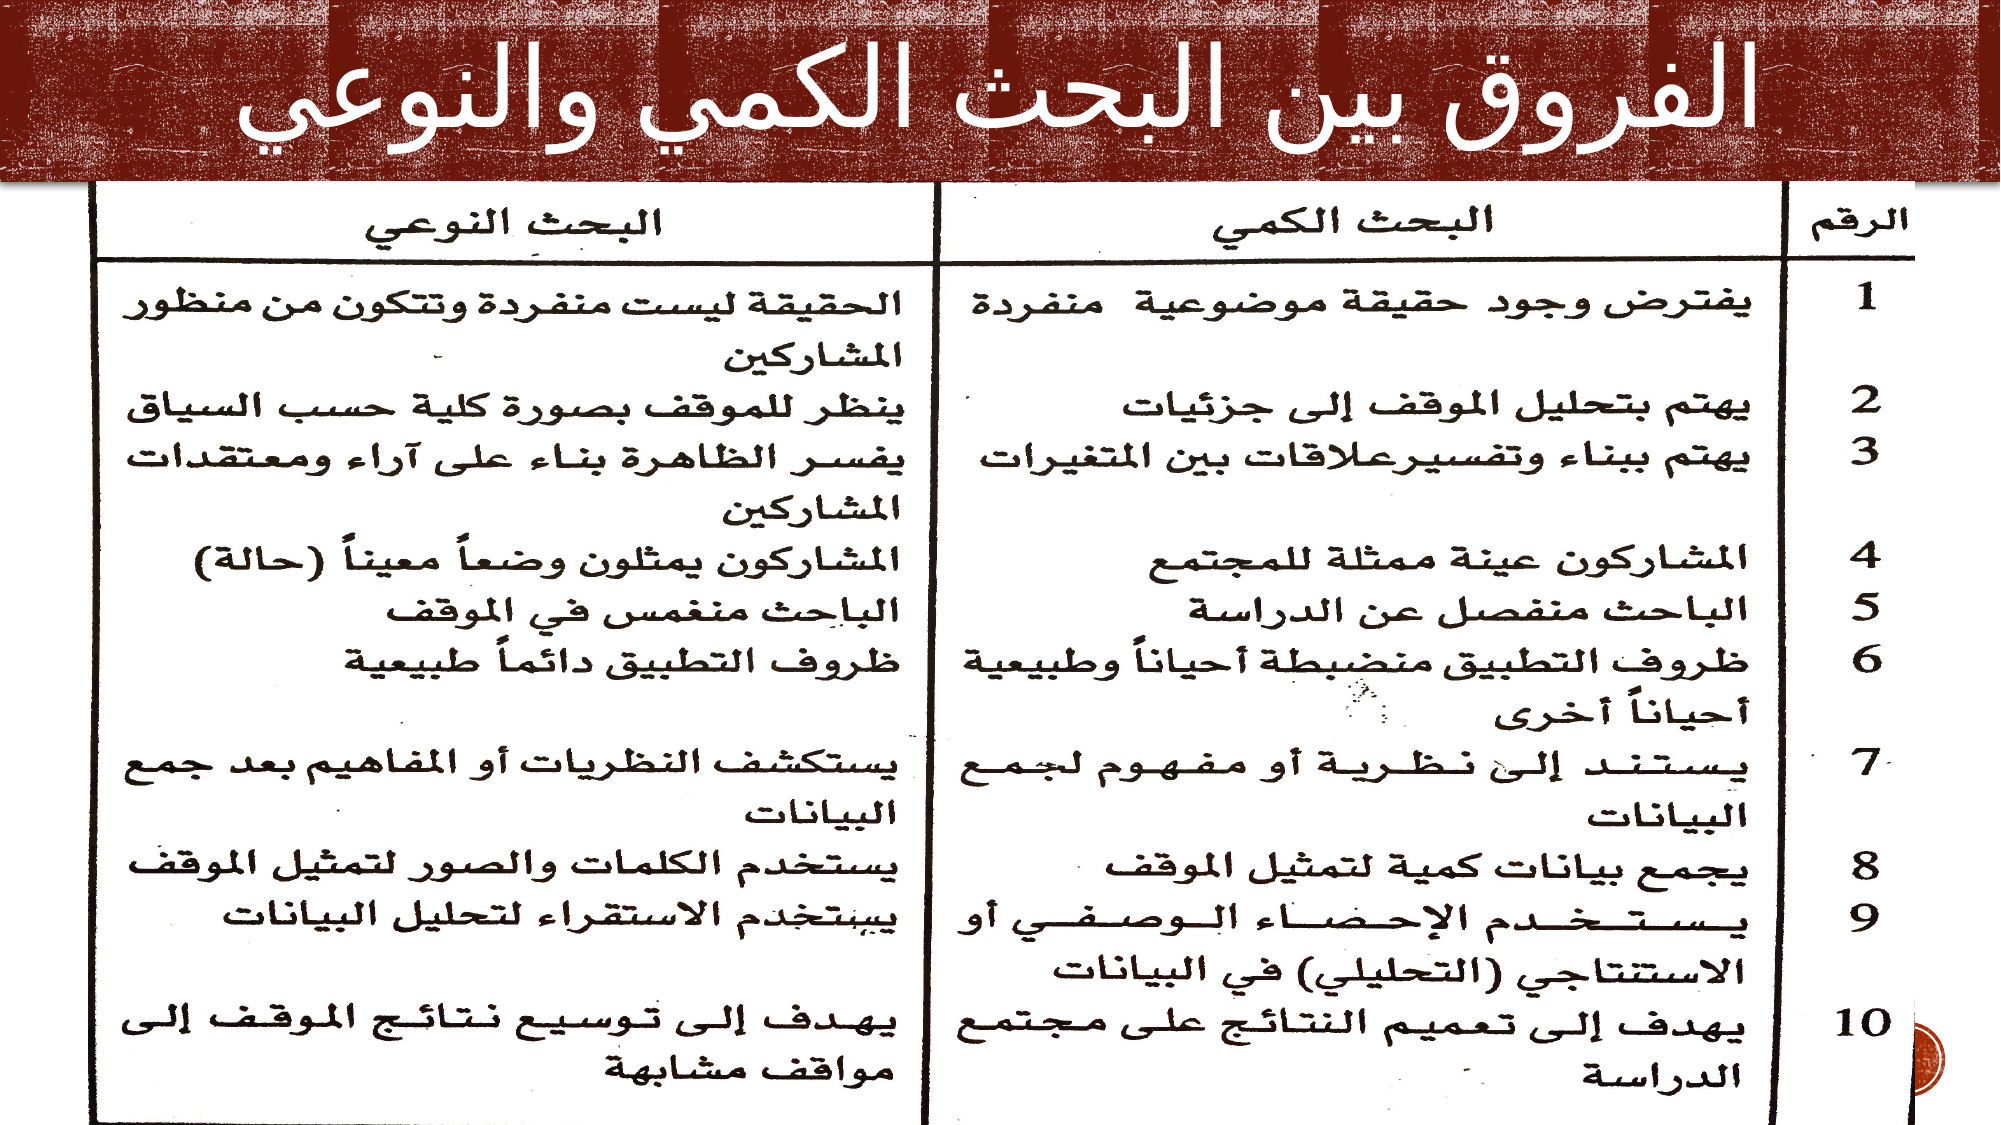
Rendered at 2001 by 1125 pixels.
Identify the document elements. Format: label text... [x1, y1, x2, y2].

title الفروق بين البحث الكمي والنوعي [0, 0, 2000, 182]
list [94, 187, 1910, 1121]
